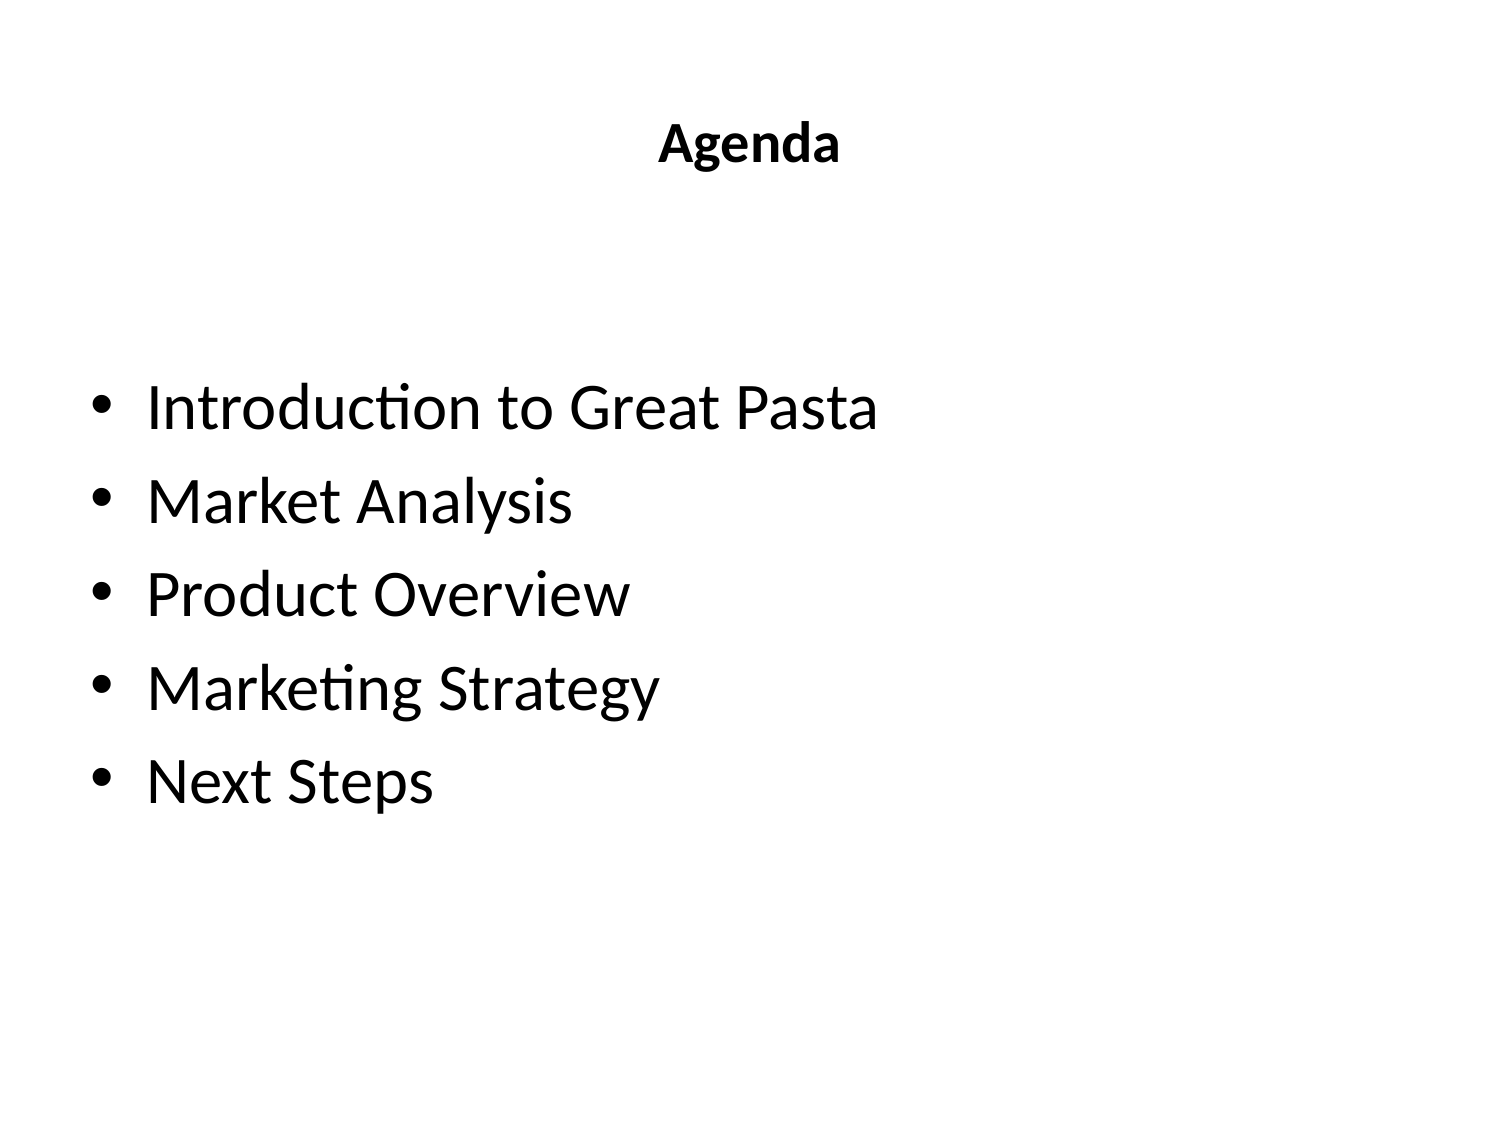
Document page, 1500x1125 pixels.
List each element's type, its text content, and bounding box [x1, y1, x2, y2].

title Agenda [75, 45, 1425, 233]
list Introduction to Great Pasta Market Analysis Product Overview Marketing Strategy Next Steps [75, 262, 1425, 1005]
